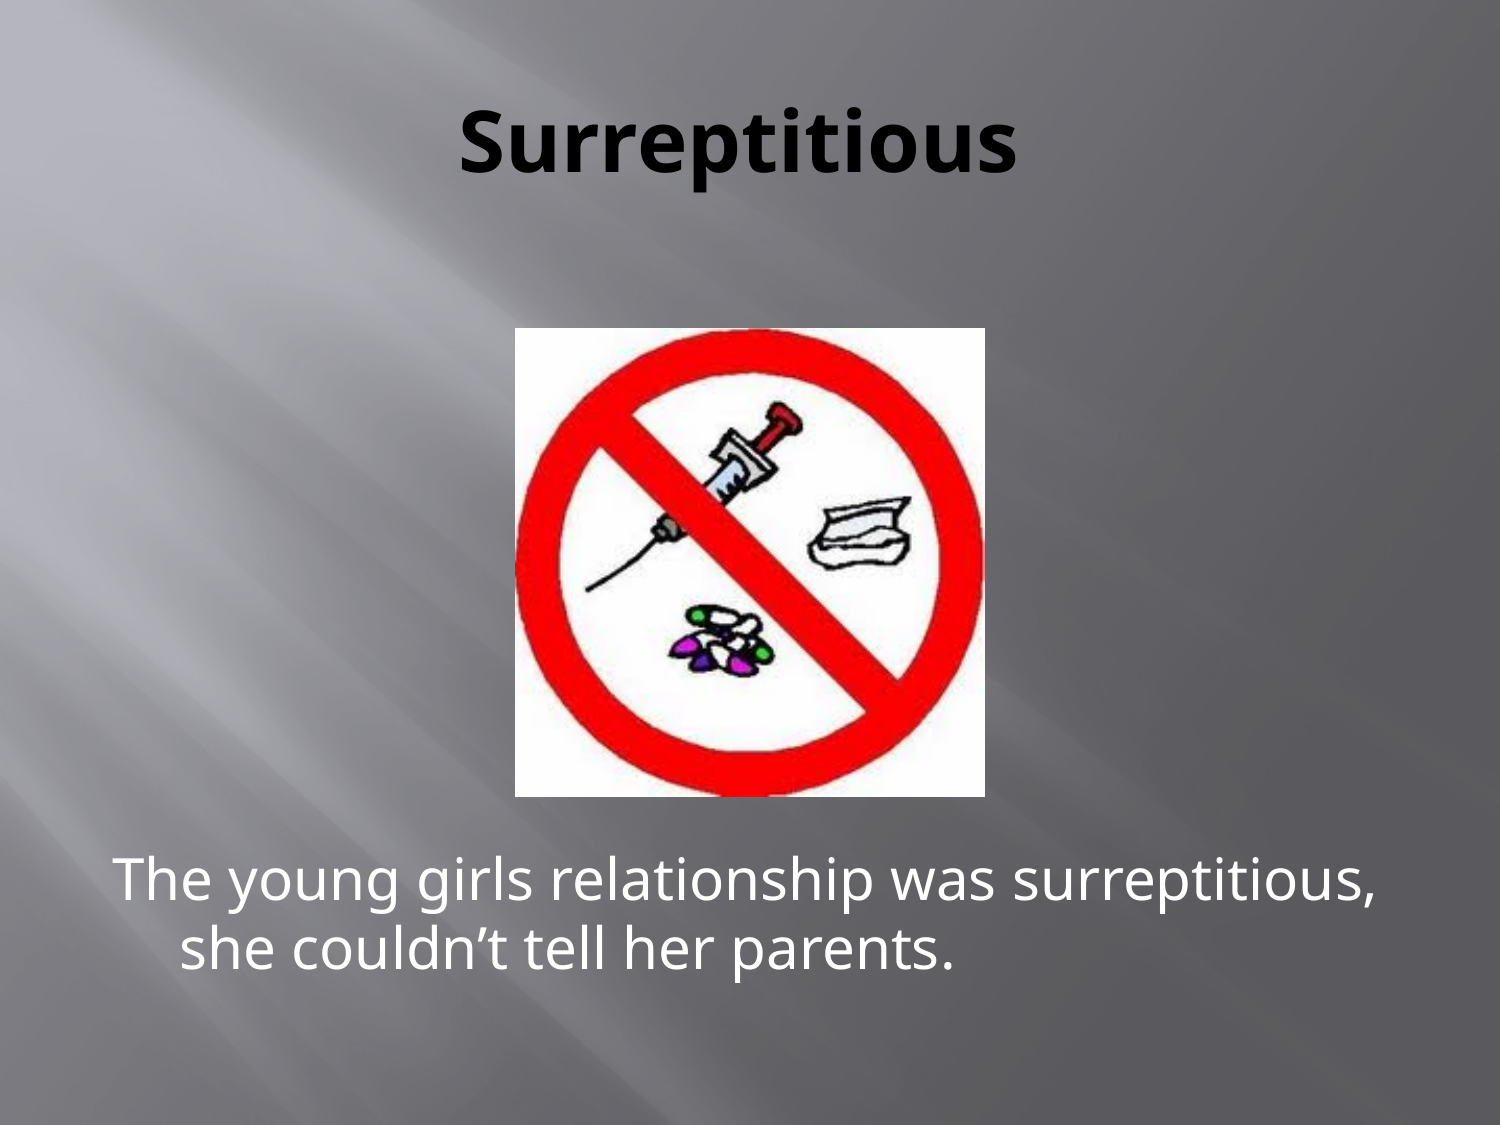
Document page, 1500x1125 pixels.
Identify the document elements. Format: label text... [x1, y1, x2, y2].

picture [515, 327, 985, 798]
title Surreptitious [75, 45, 1425, 233]
list The young girls relationship was surreptitious, she couldn’t tell her parents. [75, 262, 1425, 1035]
